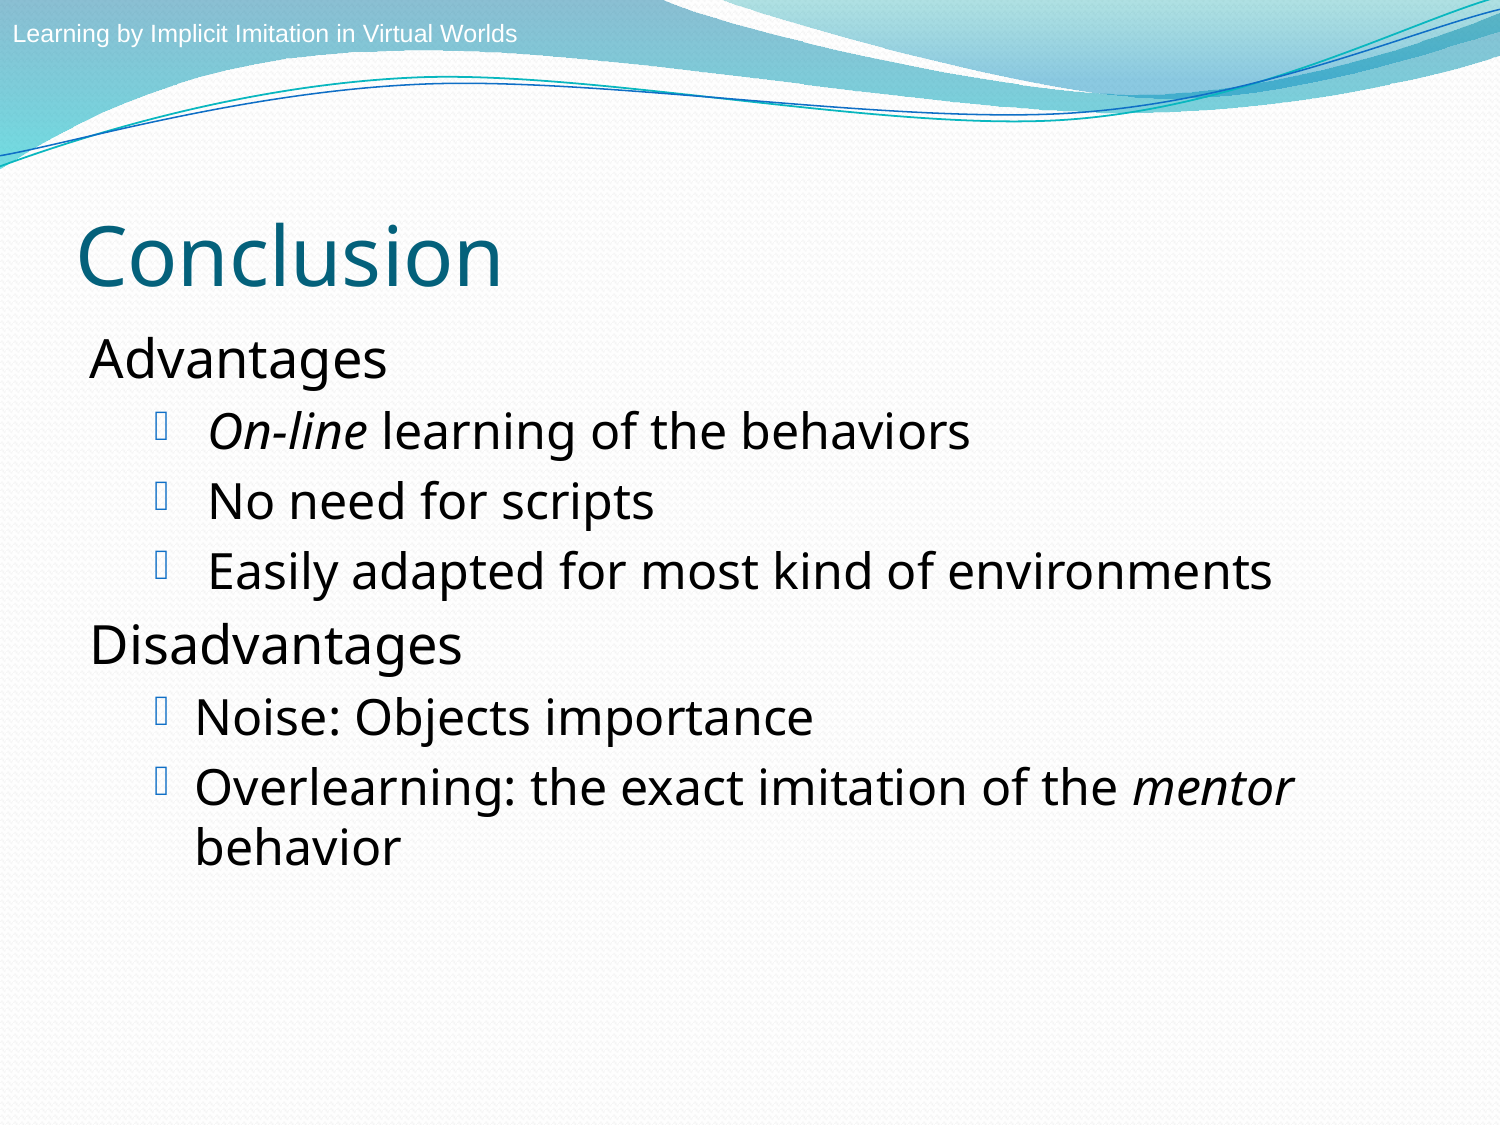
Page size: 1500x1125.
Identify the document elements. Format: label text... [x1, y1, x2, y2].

list Advantages On-line learning of the behaviors No need for scripts Easily adapted for most kind of environments Disadvantages Noise: Objects importance Overlearning: the exact imitation of the mentor behavior [75, 317, 1425, 1038]
title Conclusion [75, 115, 1425, 303]
footer Learning by Implicit Imitation in Virtual Worlds [12, 0, 563, 48]
